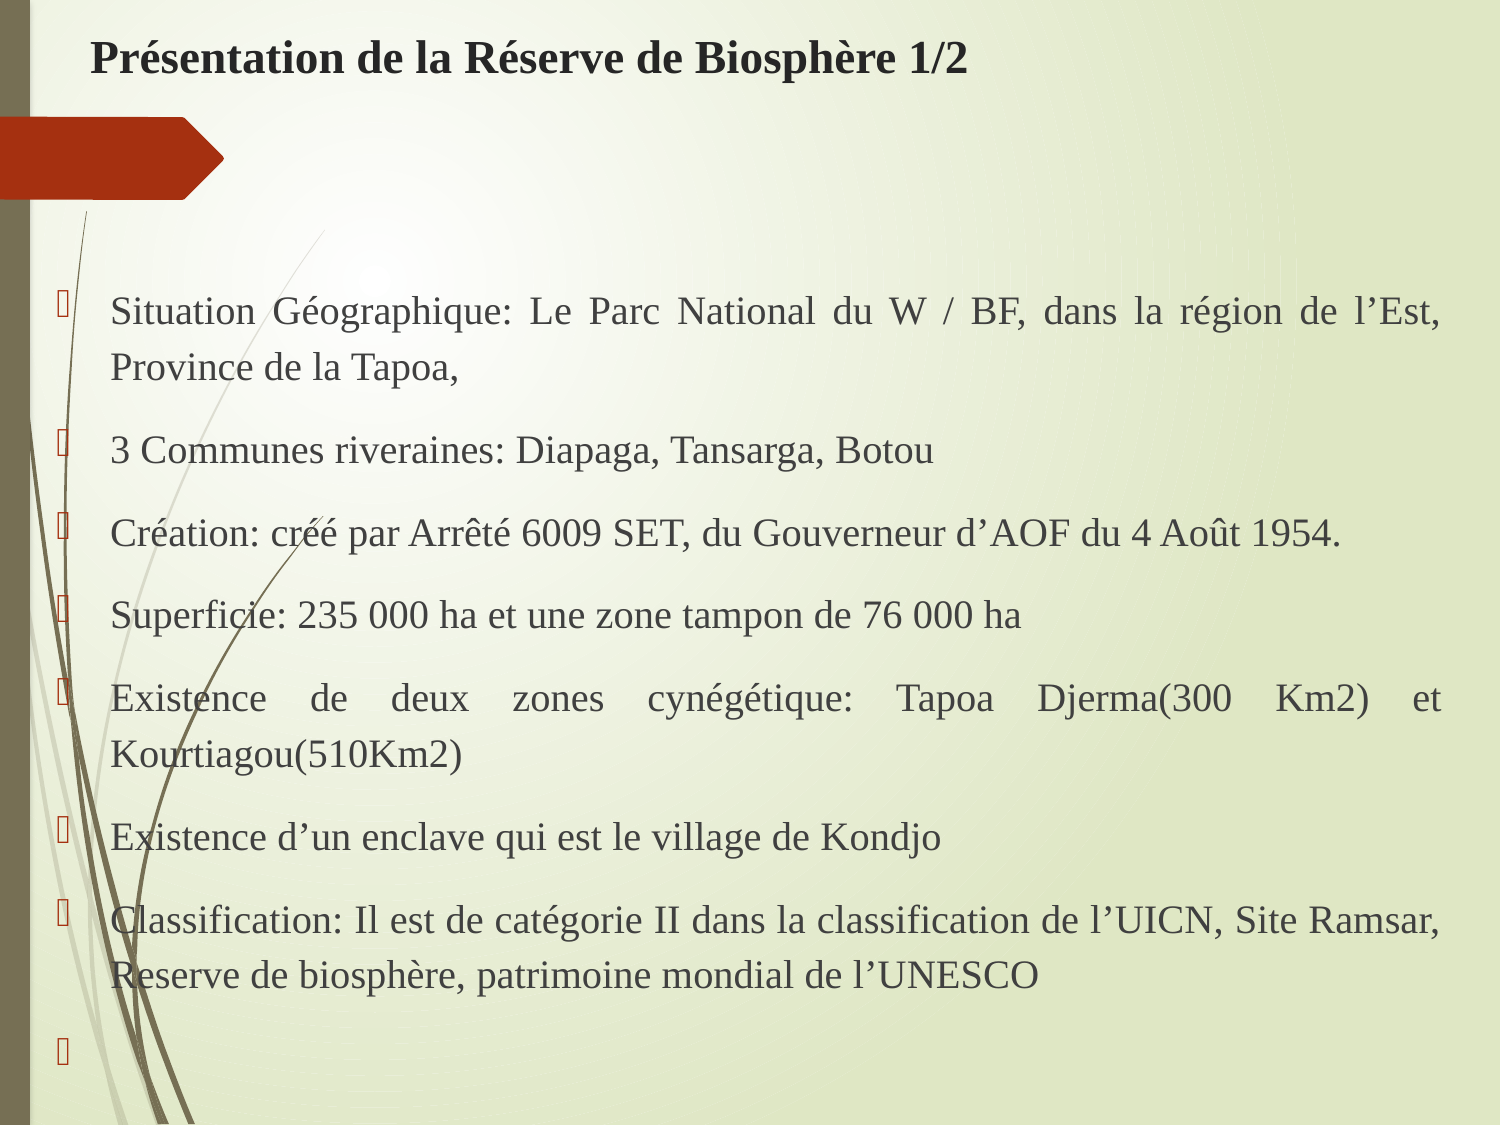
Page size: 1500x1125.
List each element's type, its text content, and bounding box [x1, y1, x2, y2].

title Présentation de la Réserve de Biosphère 1/2 [75, 19, 1425, 149]
list Situation Géographique: Le Parc National du W / BF, dans la région de l’Est, Province de la Tapoa, 3 Communes riveraines: Diapaga, Tansarga, Botou Création: créé par Arrêté 6009 SET, du Gouverneur d’AOF du 4 Août 1954. Superficie: 235 000 ha et une zone tampon de 76 000 ha Existence de deux zones cynégétique: Tapoa Djerma(300 Km2) et Kourtiagou(510Km2) Existence d’un enclave qui est le village de Kondjo Classification: Il est de catégorie II dans la classification de l’UICN, Site Ramsar, Reserve de biosphère, patrimoine mondial de l’UNESCO [41, 208, 1459, 1094]
